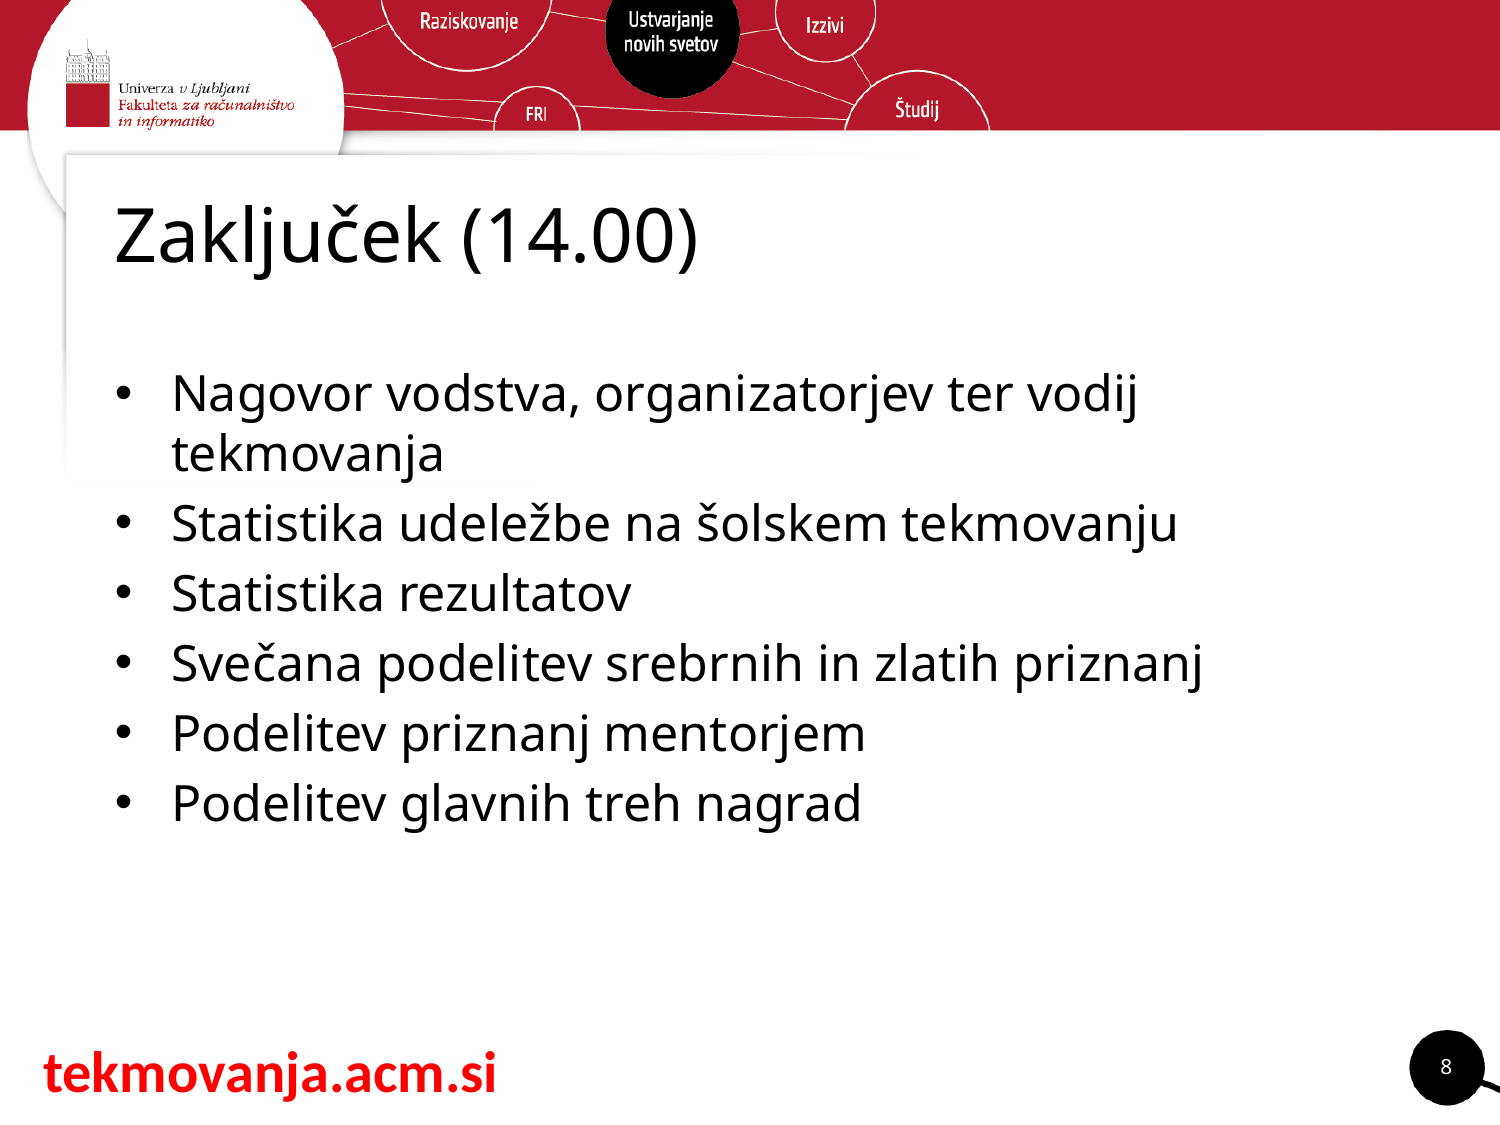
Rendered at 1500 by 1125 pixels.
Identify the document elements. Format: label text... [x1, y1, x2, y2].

slide_number 8 [1404, 1034, 1488, 1101]
picture [0, 0, 1500, 1125]
list Nagovor vodstva, organizatorjev ter vodij tekmovanja Statistika udeležbe na šolskem tekmovanju Statistika rezultatov Svečana podelitev srebrnih in zlatih priznanj Podelitev priznanj mentorjem Podelitev glavnih treh nagrad [99, 354, 1405, 1016]
title Zaključek (14.00) [99, 154, 1405, 312]
text_box tekmovanja.acm.si [28, 1026, 595, 1112]
